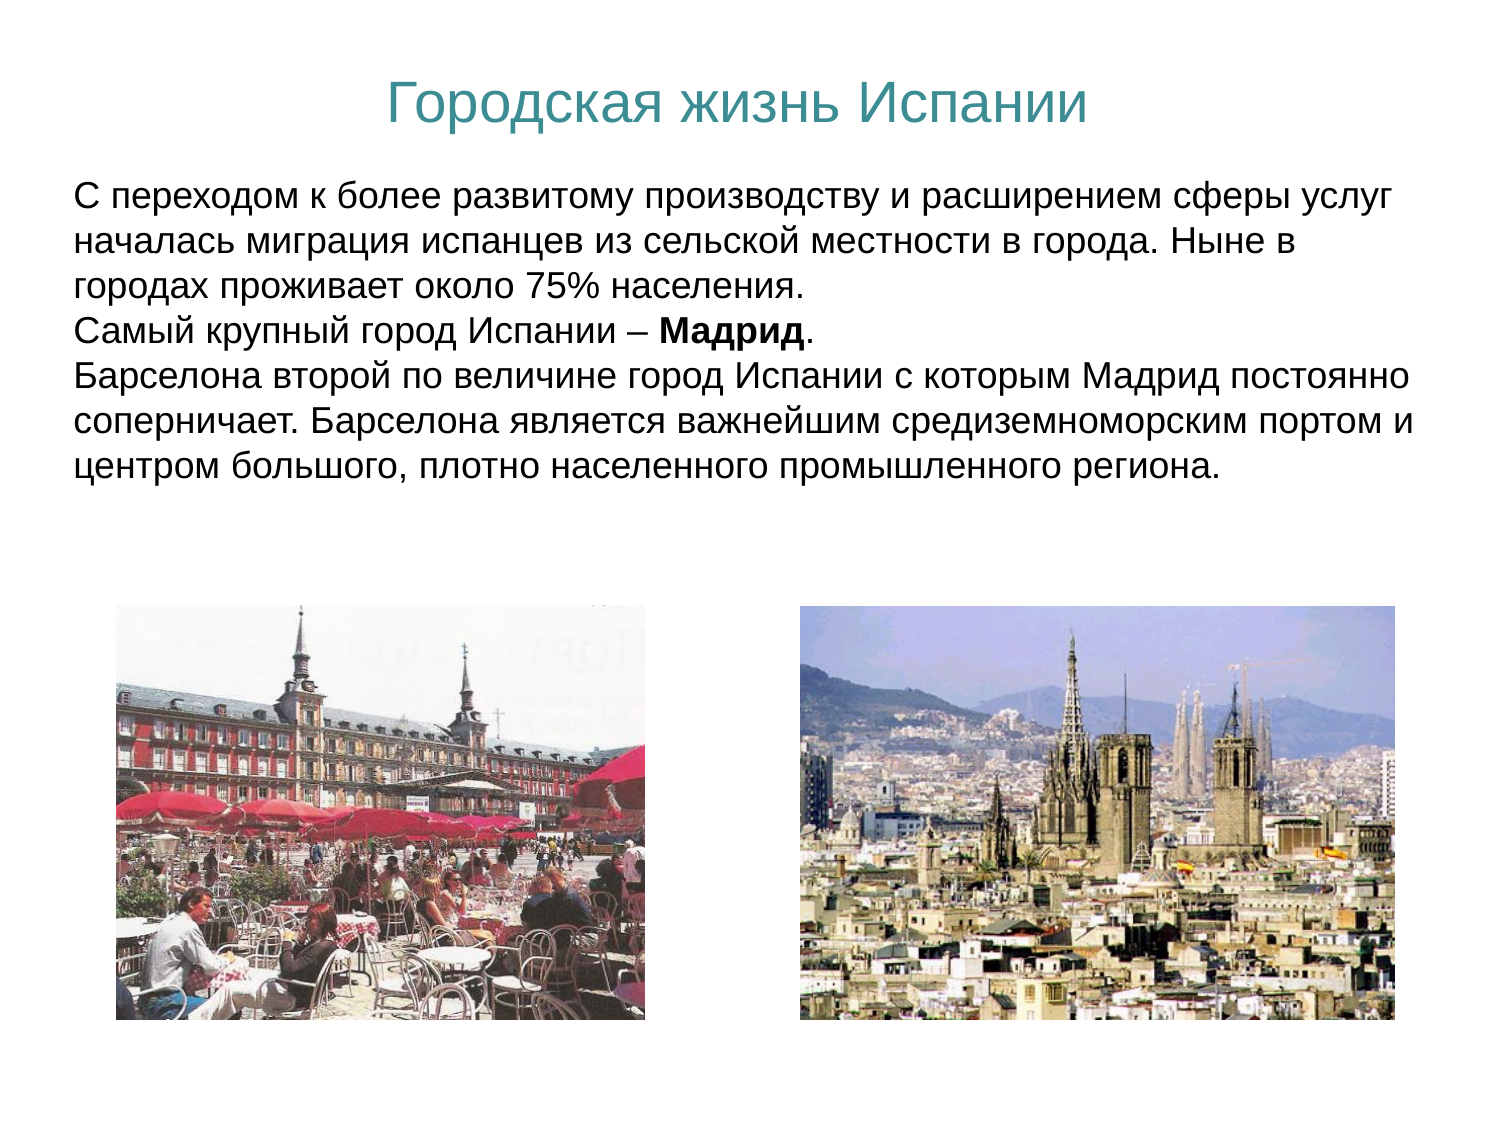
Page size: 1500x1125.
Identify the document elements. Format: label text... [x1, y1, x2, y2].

title Городская жизнь Испании [163, 46, 1313, 153]
picture [116, 605, 645, 1020]
picture [799, 605, 1395, 1020]
text_box С переходом к более развитому производству и расширением сферы услуг началась миграция испанцев из сельской местности в города. Ныне в городах проживает около 75% населения. Самый крупный город Испании – Мадрид. Барселона второй по величине город Испании с которым Мадрид постоянно соперничает. Барселона является важнейшим средиземноморским портом и центром большого, плотно населенного промышленного региона. [58, 163, 1453, 494]
